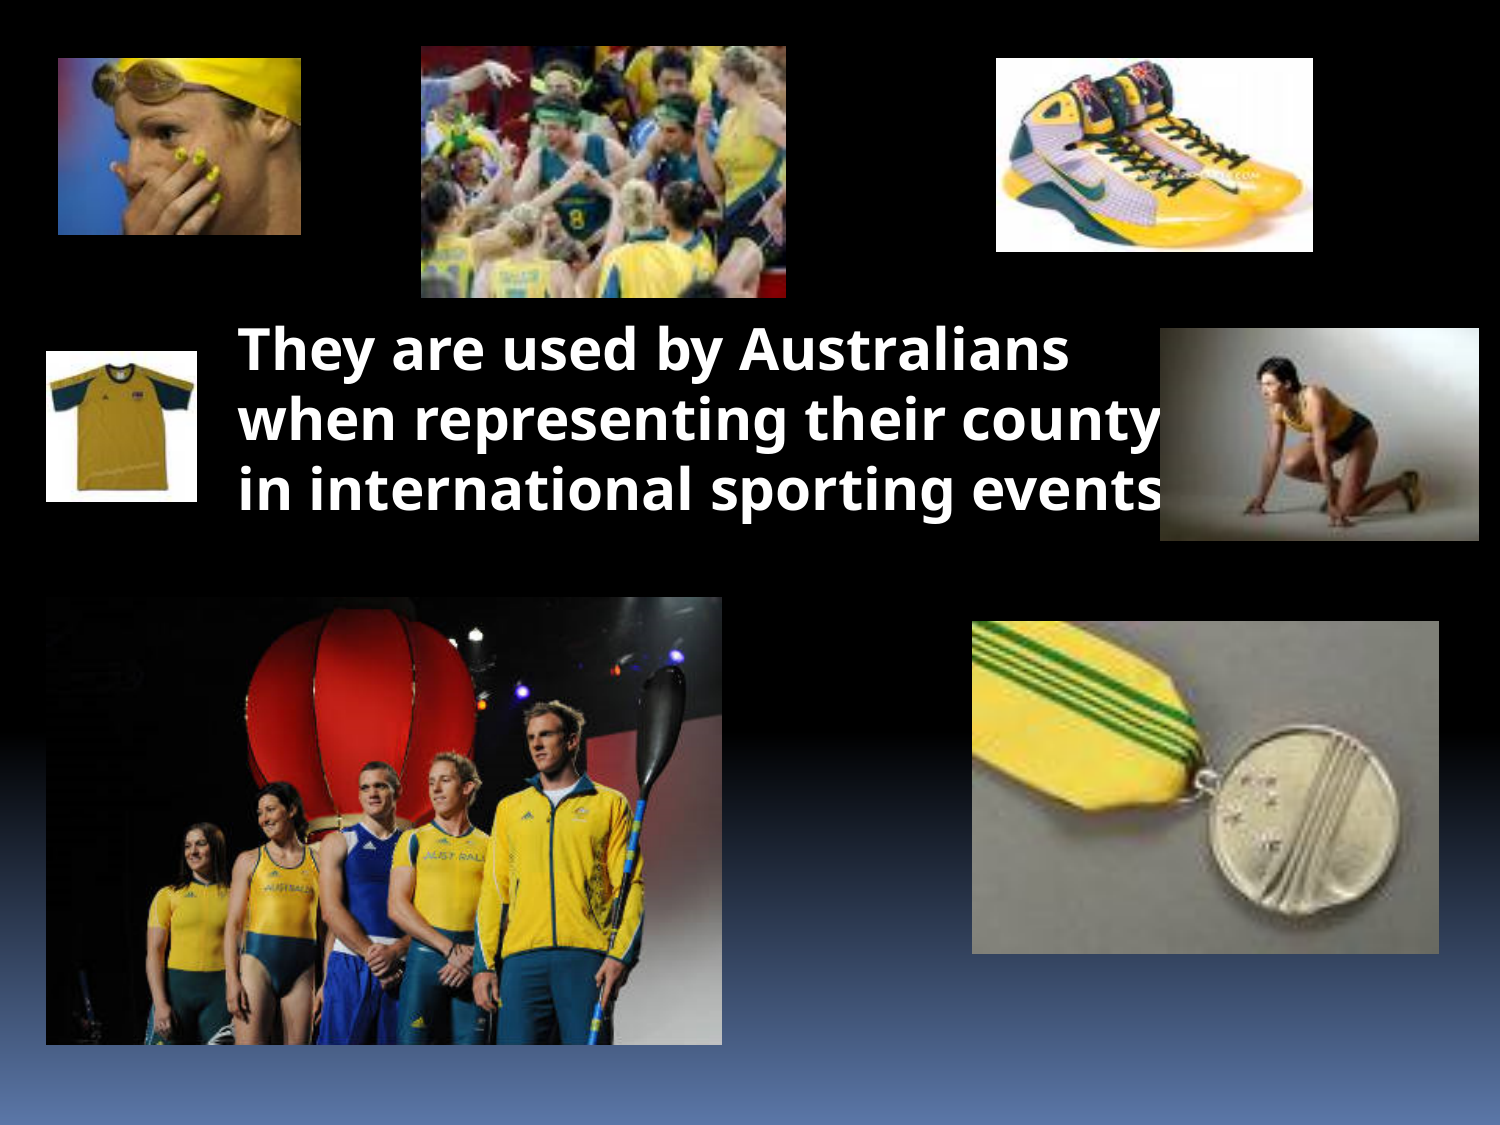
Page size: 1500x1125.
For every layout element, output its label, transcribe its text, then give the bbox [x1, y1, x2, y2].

picture [1159, 327, 1479, 542]
picture [46, 351, 198, 502]
picture [46, 597, 723, 1045]
text_box They are used by Australians when representing their county in international sporting events. [222, 304, 1207, 530]
picture [995, 58, 1313, 253]
picture [421, 46, 786, 298]
picture [58, 58, 301, 235]
picture [972, 620, 1439, 955]
